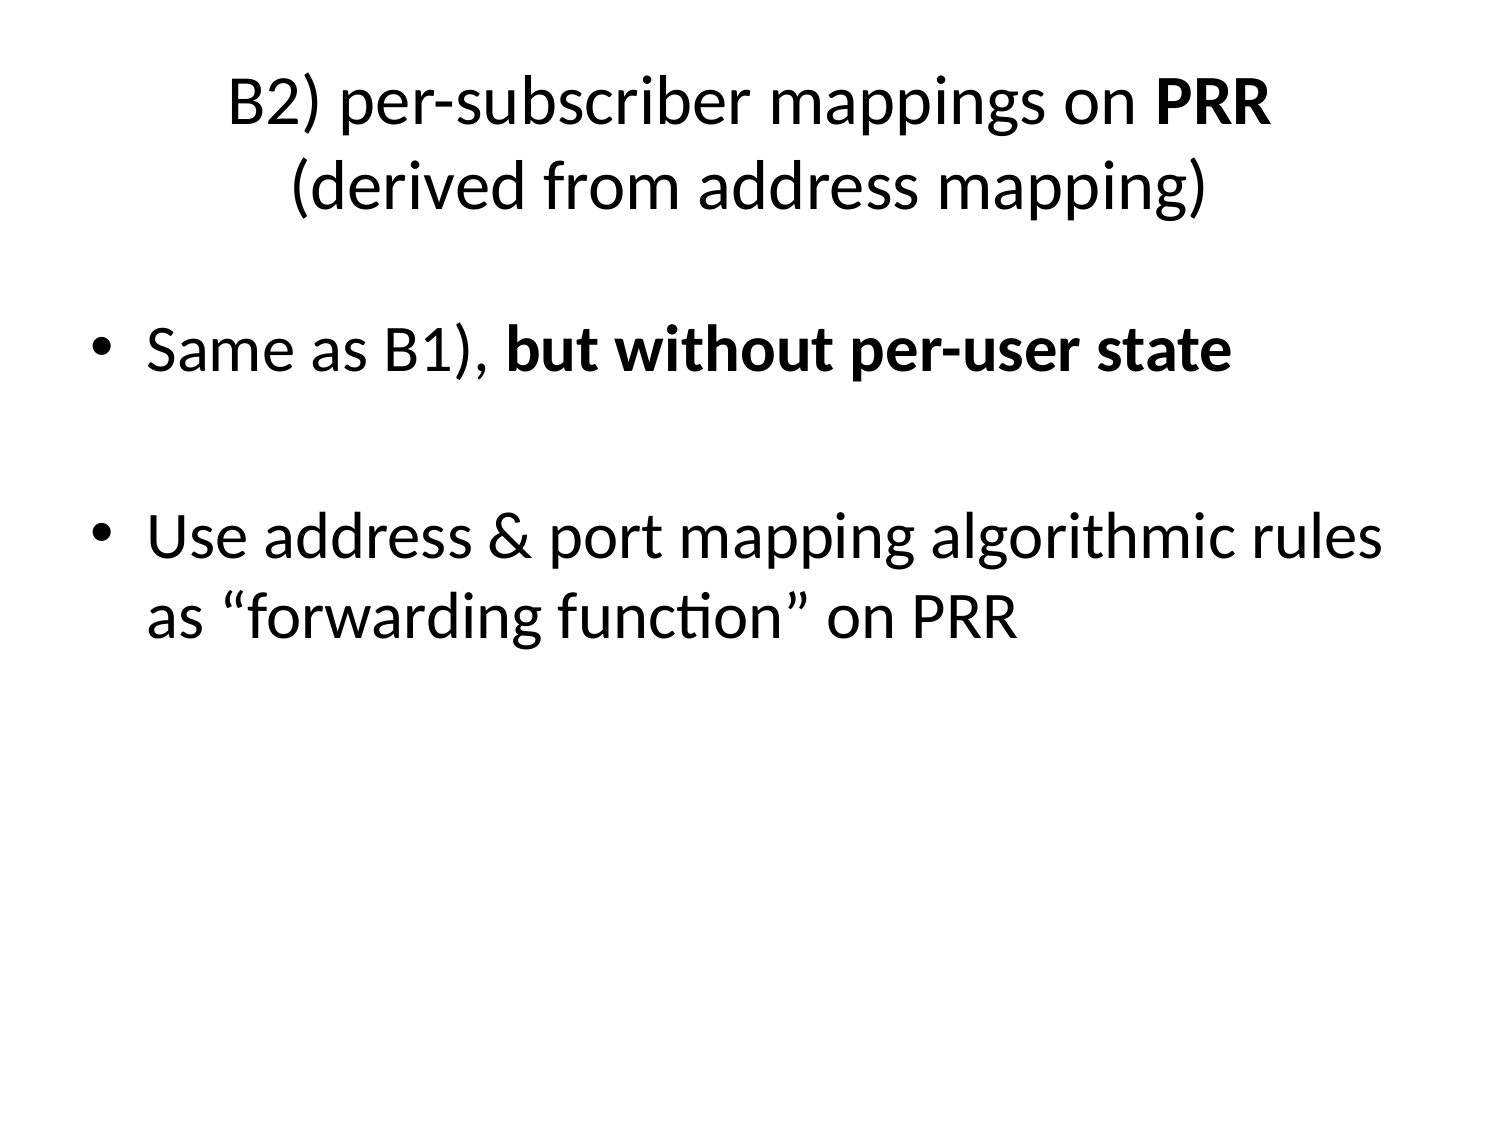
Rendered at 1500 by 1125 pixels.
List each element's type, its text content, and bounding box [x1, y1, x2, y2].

title B2) per-subscriber mappings on PRR (derived from address mapping) [75, 45, 1425, 233]
list Same as B1), but without per-user state Use address & port mapping algorithmic rules as “forwarding function” on PRR [75, 297, 1425, 1040]
